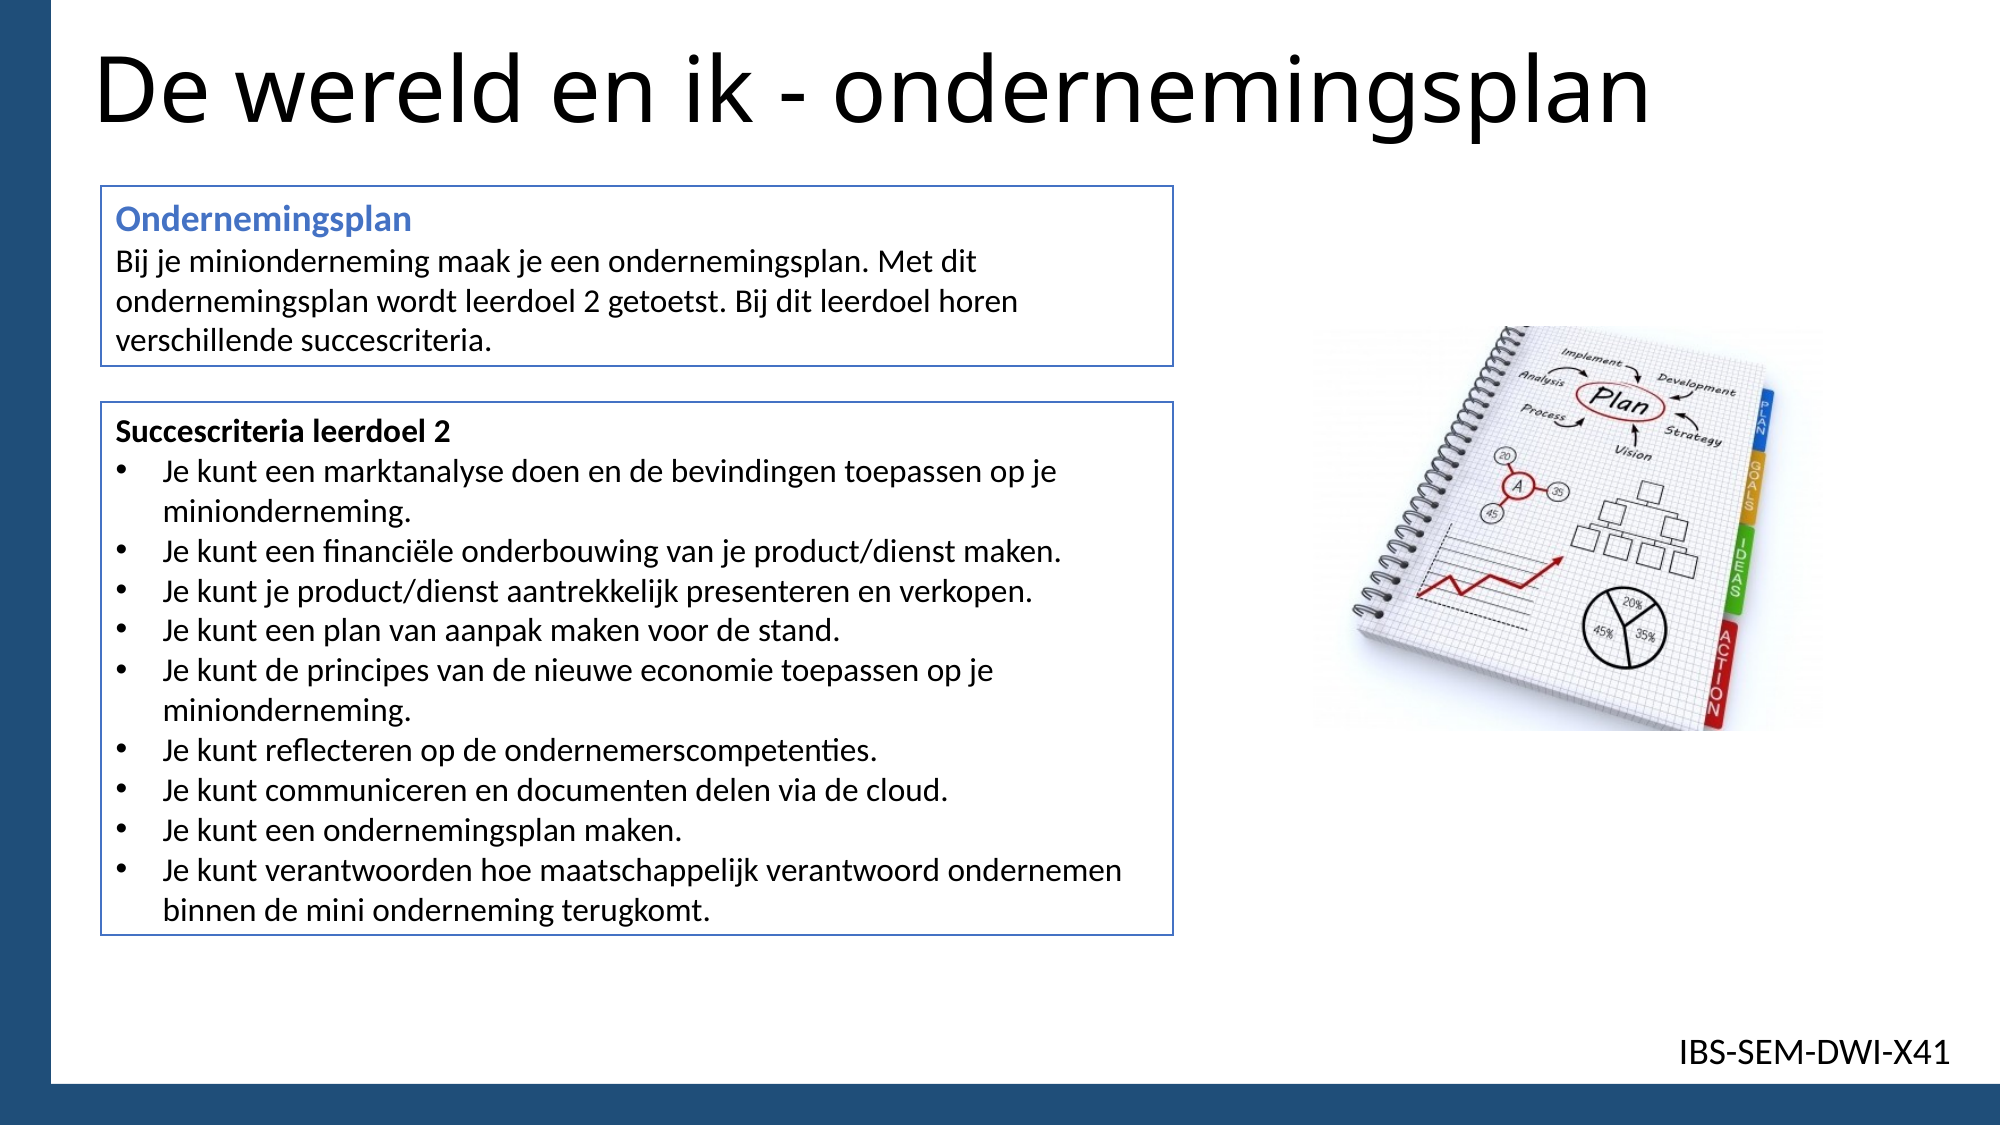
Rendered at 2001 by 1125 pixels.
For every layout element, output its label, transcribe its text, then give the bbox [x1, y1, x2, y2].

text_box Succescriteria leerdoel 2 Je kunt een marktanalyse doen en de bevindingen toepassen op je minionderneming. Je kunt een financiële onderbouwing van je product/dienst maken. Je kunt je product/dienst aantrekkelijk presenteren en verkopen. Je kunt een plan van aanpak maken voor de stand. Je kunt de principes van de nieuwe economie toepassen op je minionderneming. Je kunt reflecteren op de ondernemerscompetenties. Je kunt communiceren en documenten delen via de cloud. Je kunt een ondernemingsplan maken. Je kunt verantwoorden hoe maatschappelijk verantwoord ondernemen binnen de mini onderneming terugkomt. [100, 401, 1174, 936]
text_box Ondernemingsplan Bij je minionderneming maak je een ondernemingsplan. Met dit ondernemingsplan wordt leerdoel 2 getoetst. Bij dit leerdoel horen verschillende succescriteria. [100, 185, 1174, 367]
text_box IBS-SEM-DWI-X41 [1664, 1019, 1966, 1080]
text_box [0, 0, 52, 1125]
text_box [50, 1083, 2000, 1125]
title De wereld en ik - ondernemingsplan [77, 31, 1803, 156]
picture [1313, 326, 1823, 731]
